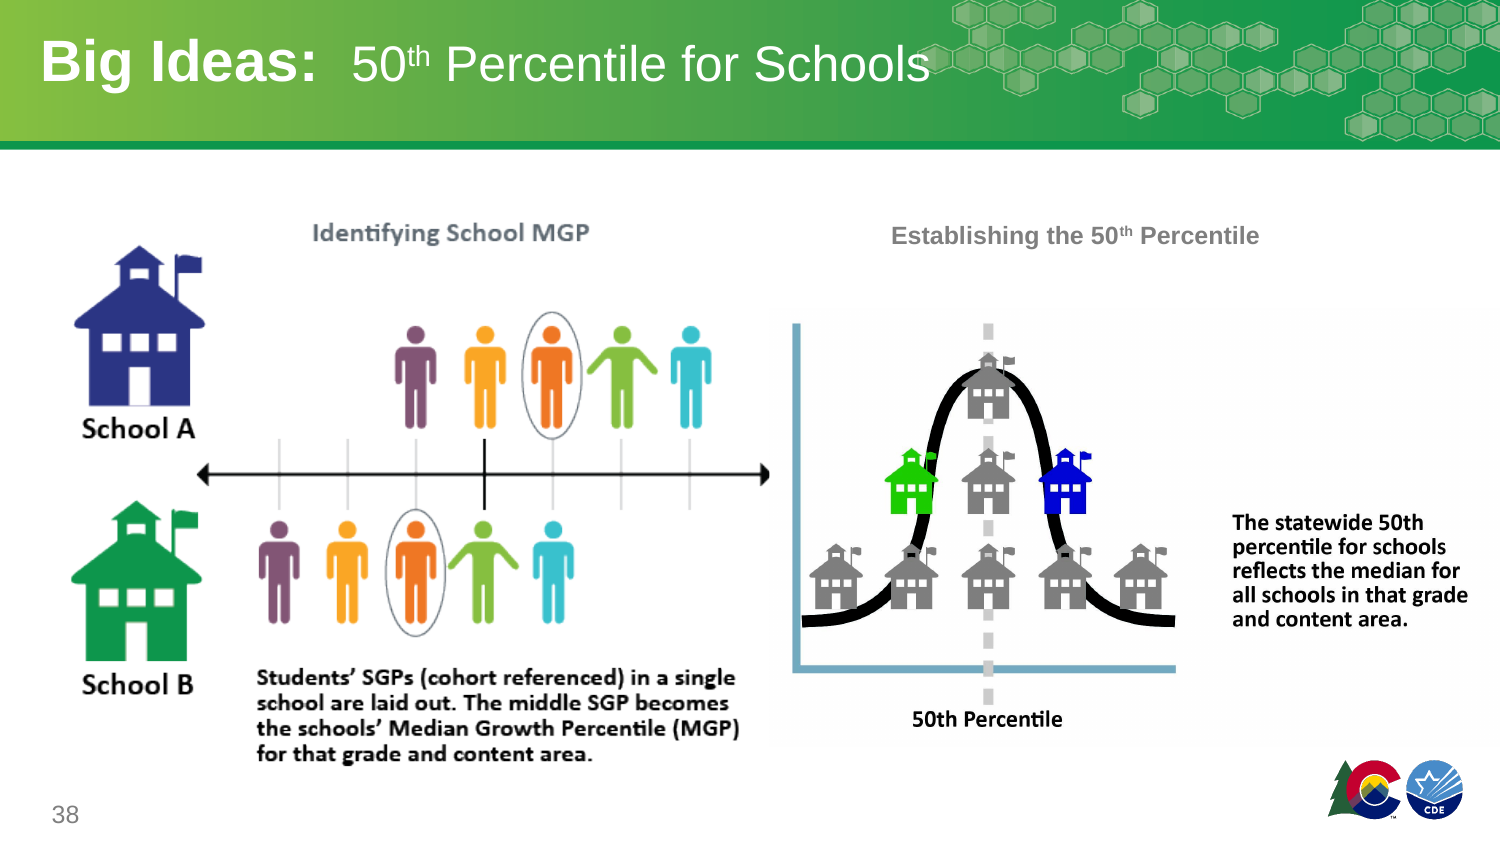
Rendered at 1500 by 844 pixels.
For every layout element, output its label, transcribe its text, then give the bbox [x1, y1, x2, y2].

slide_number 38 [36, 790, 375, 836]
picture [57, 159, 1500, 793]
text_box Establishing the 50th Percentile [876, 211, 1352, 257]
picture [1327, 759, 1463, 820]
title Big Ideas: 50th Percentile for Schools [40, 31, 1038, 125]
picture [0, 0, 1500, 150]
